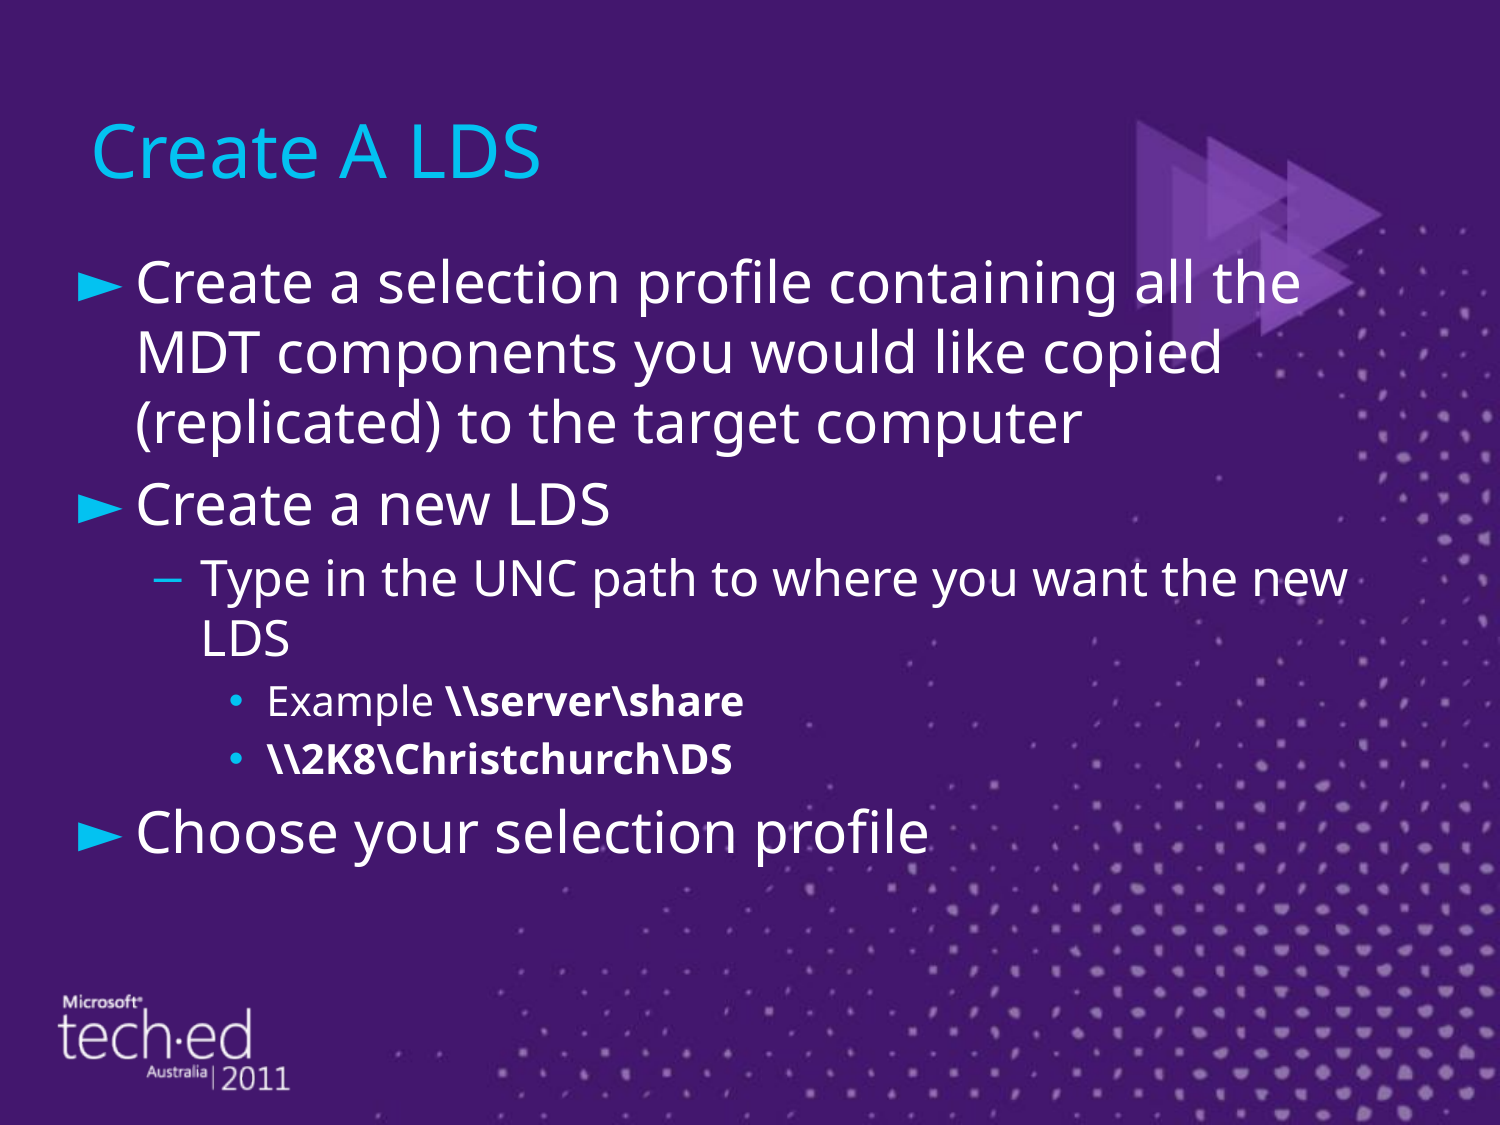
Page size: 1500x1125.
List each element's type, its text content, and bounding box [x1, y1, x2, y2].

picture [0, 0, 1500, 1125]
list Create a selection profile containing all the MDT components you would like copied (replicated) to the target computer Create a new LDS Type in the UNC path to where you want the new LDS Example \\server\share \\2K8\Christchurch\DS Choose your selection profile [63, 237, 1436, 845]
title Create A LDS [75, 54, 1425, 237]
